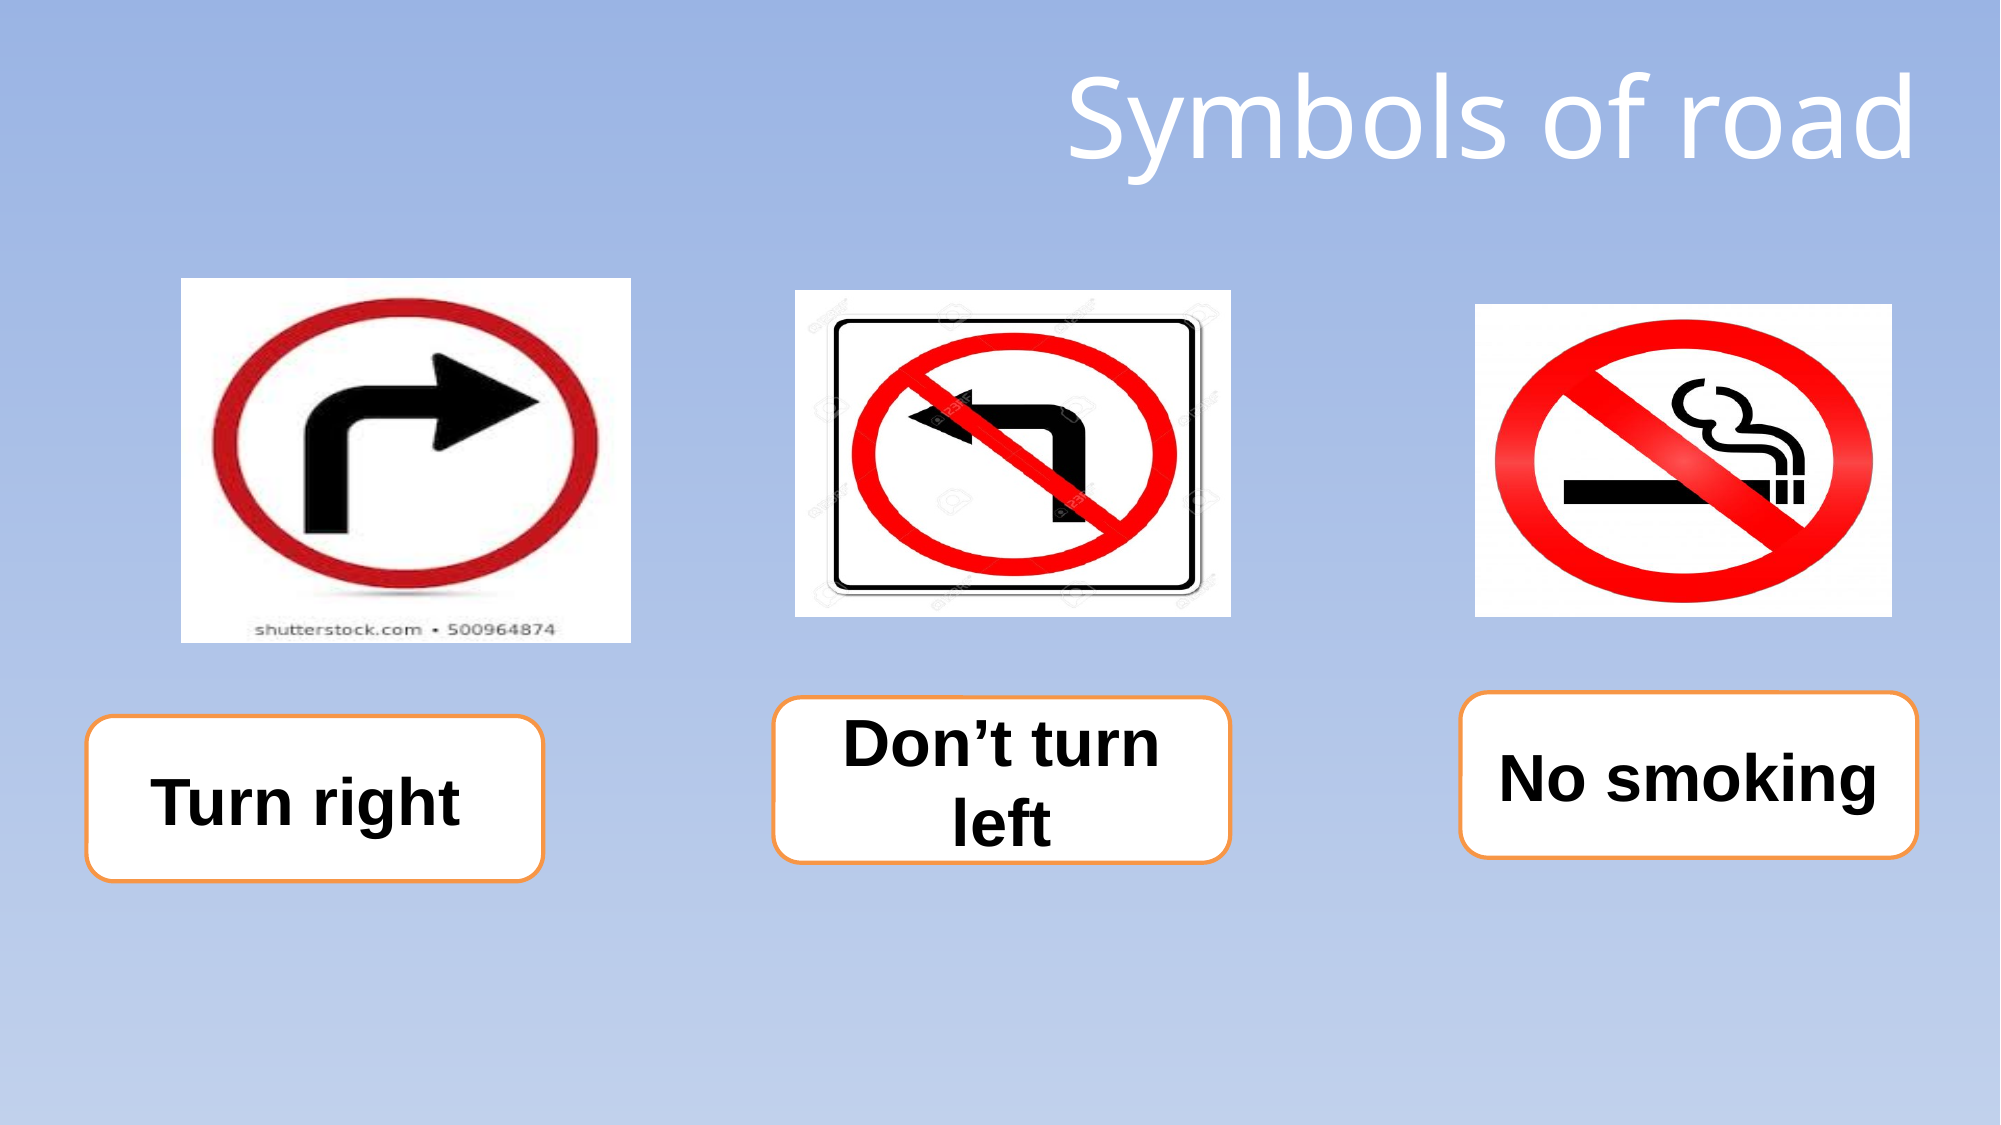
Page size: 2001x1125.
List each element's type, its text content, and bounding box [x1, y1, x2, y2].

title Symbols of road [131, 0, 1936, 229]
text_box Turn right [84, 713, 546, 884]
text_box Don’t turn left [771, 695, 1233, 865]
picture [1475, 304, 1892, 618]
picture [794, 290, 1231, 618]
text_box No smoking [1458, 690, 1920, 860]
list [180, 278, 632, 644]
